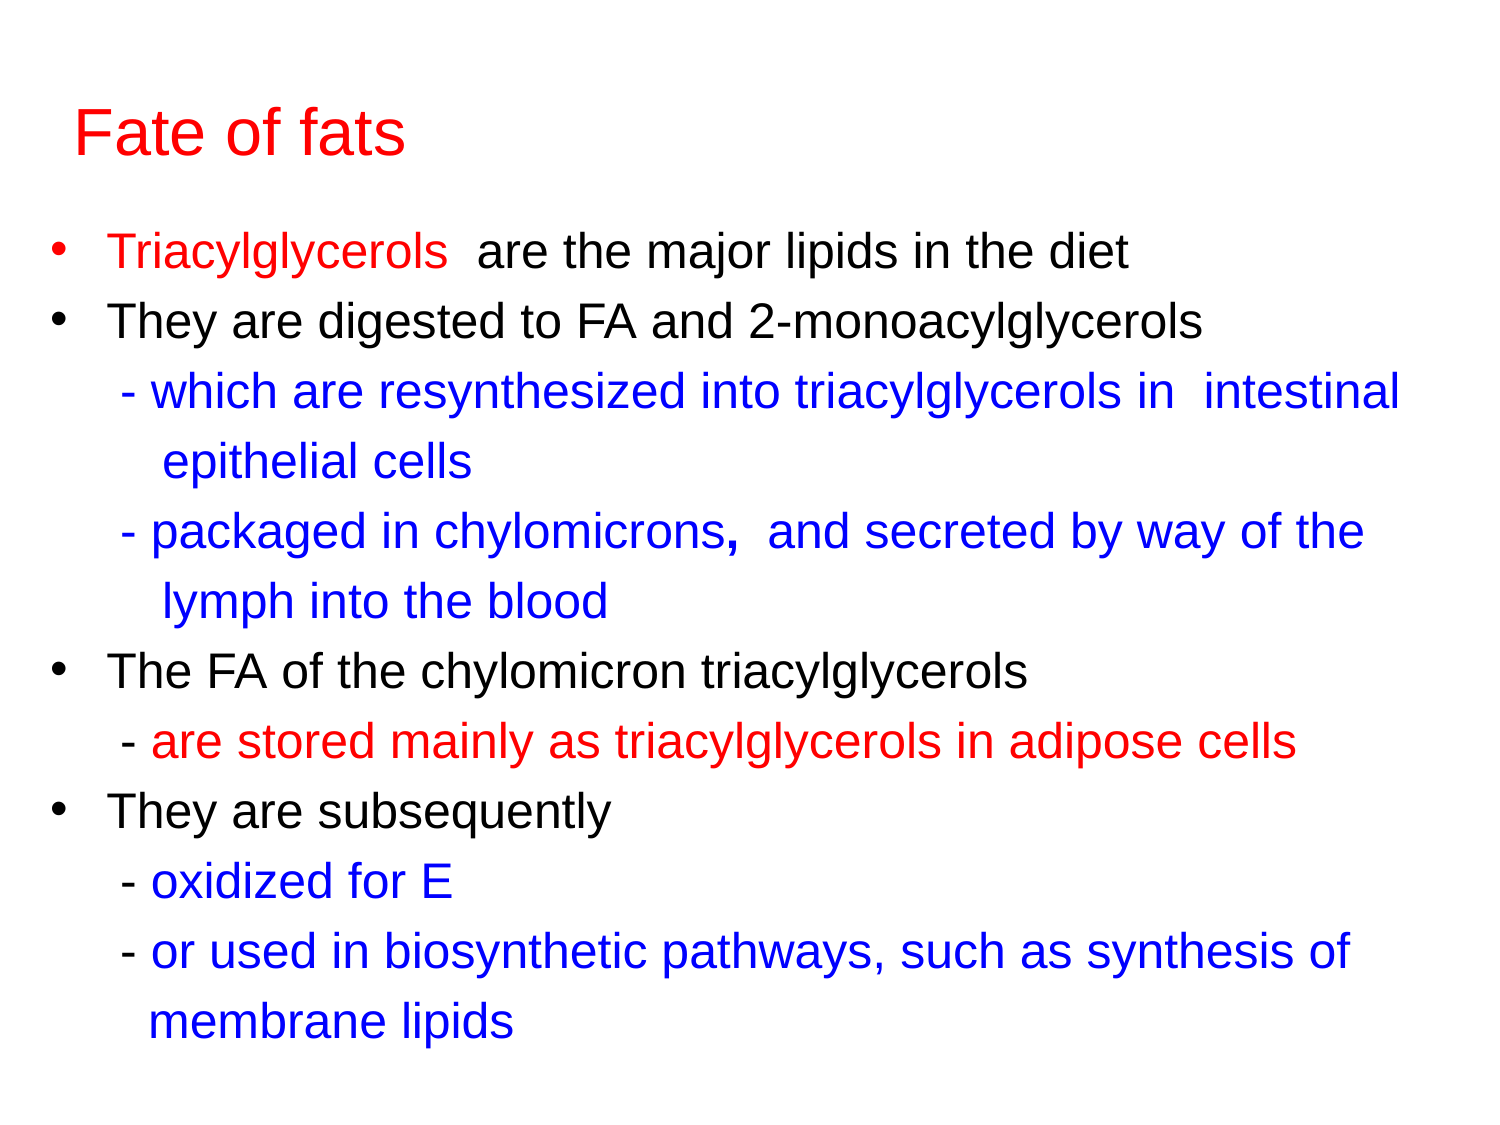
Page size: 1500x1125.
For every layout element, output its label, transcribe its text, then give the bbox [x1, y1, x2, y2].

title Fate of fats [58, 35, 1409, 210]
list Triacylglycerols are the major lipids in the diet They are digested to FA and 2-monoacylglycerols - which are resynthesized into triacylglycerols in intestinal epithelial cells - packaged in chylomicrons, and secreted by way of the lymph into the blood The FA of the chylomicron triacylglycerols - are stored mainly as triacylglycerols in adipose cells They are subsequently - oxidized for E - or used in biosynthetic pathways, such as synthesis of membrane lipids [35, 210, 1500, 954]
